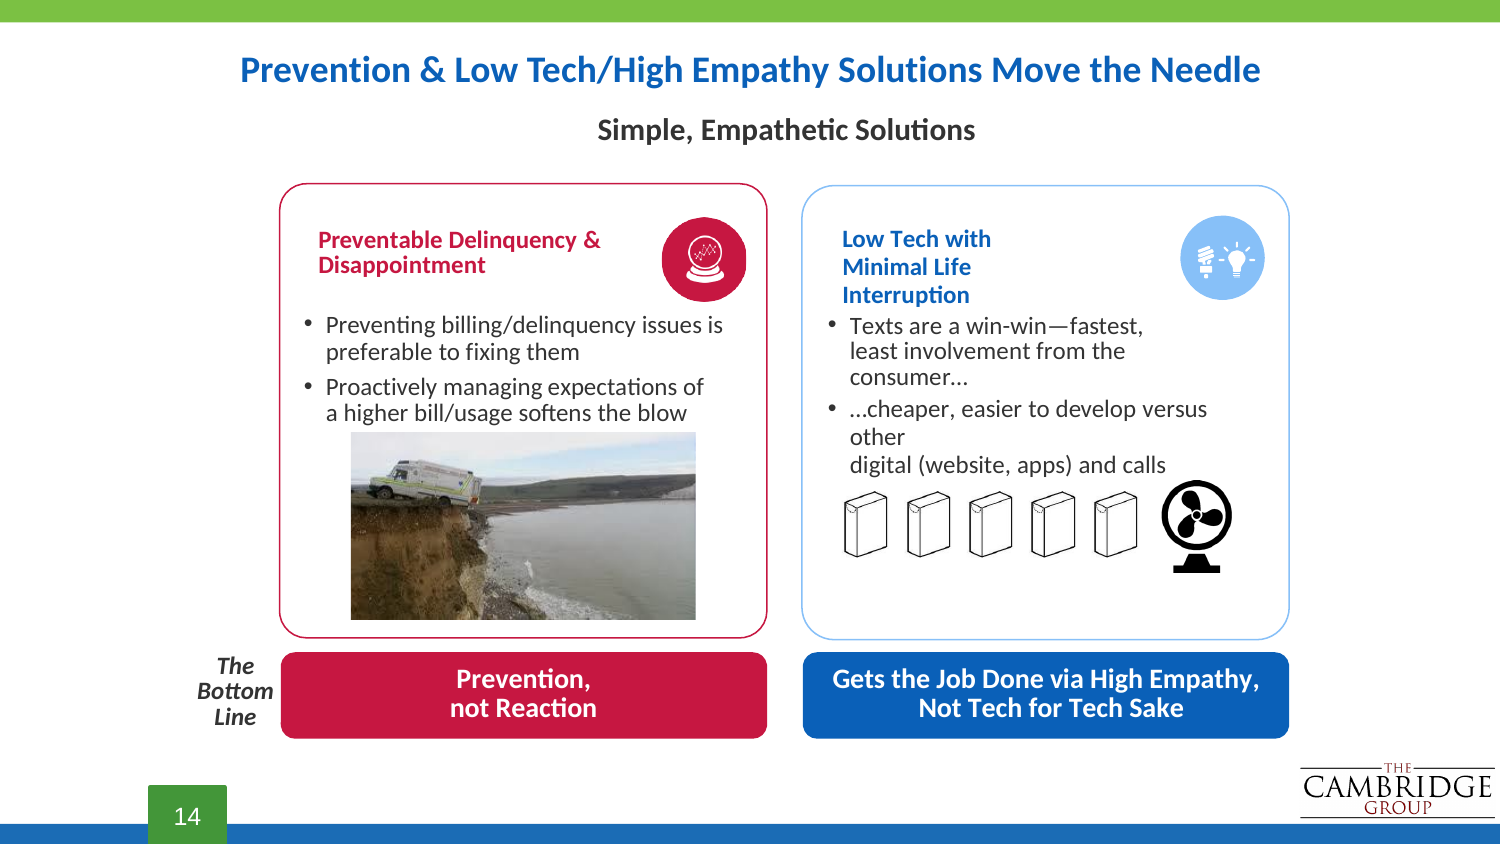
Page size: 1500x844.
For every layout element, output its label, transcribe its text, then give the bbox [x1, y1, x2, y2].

text_box [841, 491, 889, 558]
text_box [1197, 253, 1215, 265]
text_box Simple, Empathetic Solutions [595, 109, 978, 147]
picture [1299, 762, 1496, 819]
text_box [801, 185, 1290, 640]
text_box Preventable Delinquency & Disappointment [316, 227, 603, 279]
text_box Texts are a win-win—fastest, least involvement from the consumer… …cheaper, easier to develop versus other digital (website, apps) and calls [826, 313, 1268, 479]
text_box [1150, 480, 1243, 573]
text_box [1028, 491, 1077, 558]
text_box Prevention, not Reaction [448, 665, 600, 724]
text_box [661, 217, 747, 302]
text_box [802, 652, 1290, 739]
title Prevention & Low Tech/High Empathy Solutions Move the Needle [75, 0, 1425, 138]
text_box Preventing billing/delinquency issues is preferable to fixing them Proactively managing expectations of a higher bill/usage softens the blow [302, 310, 724, 427]
text_box [1180, 215, 1265, 301]
text_box [966, 491, 1014, 558]
text_box [280, 652, 768, 739]
text_box Gets the Job Done via High Empathy, Not Tech for Tech Sake [831, 665, 1262, 724]
text_box [1197, 249, 1214, 258]
text_box Low Tech with Minimal Life Interruption [840, 225, 1105, 309]
text_box [350, 432, 696, 620]
text_box [1228, 250, 1246, 272]
text_box [1091, 491, 1139, 558]
text_box [904, 491, 952, 558]
text_box The Bottom Line [194, 654, 276, 731]
text_box [1197, 245, 1211, 253]
slide_number 14 [150, 787, 225, 844]
text_box [279, 183, 767, 638]
text_box [1200, 266, 1213, 273]
